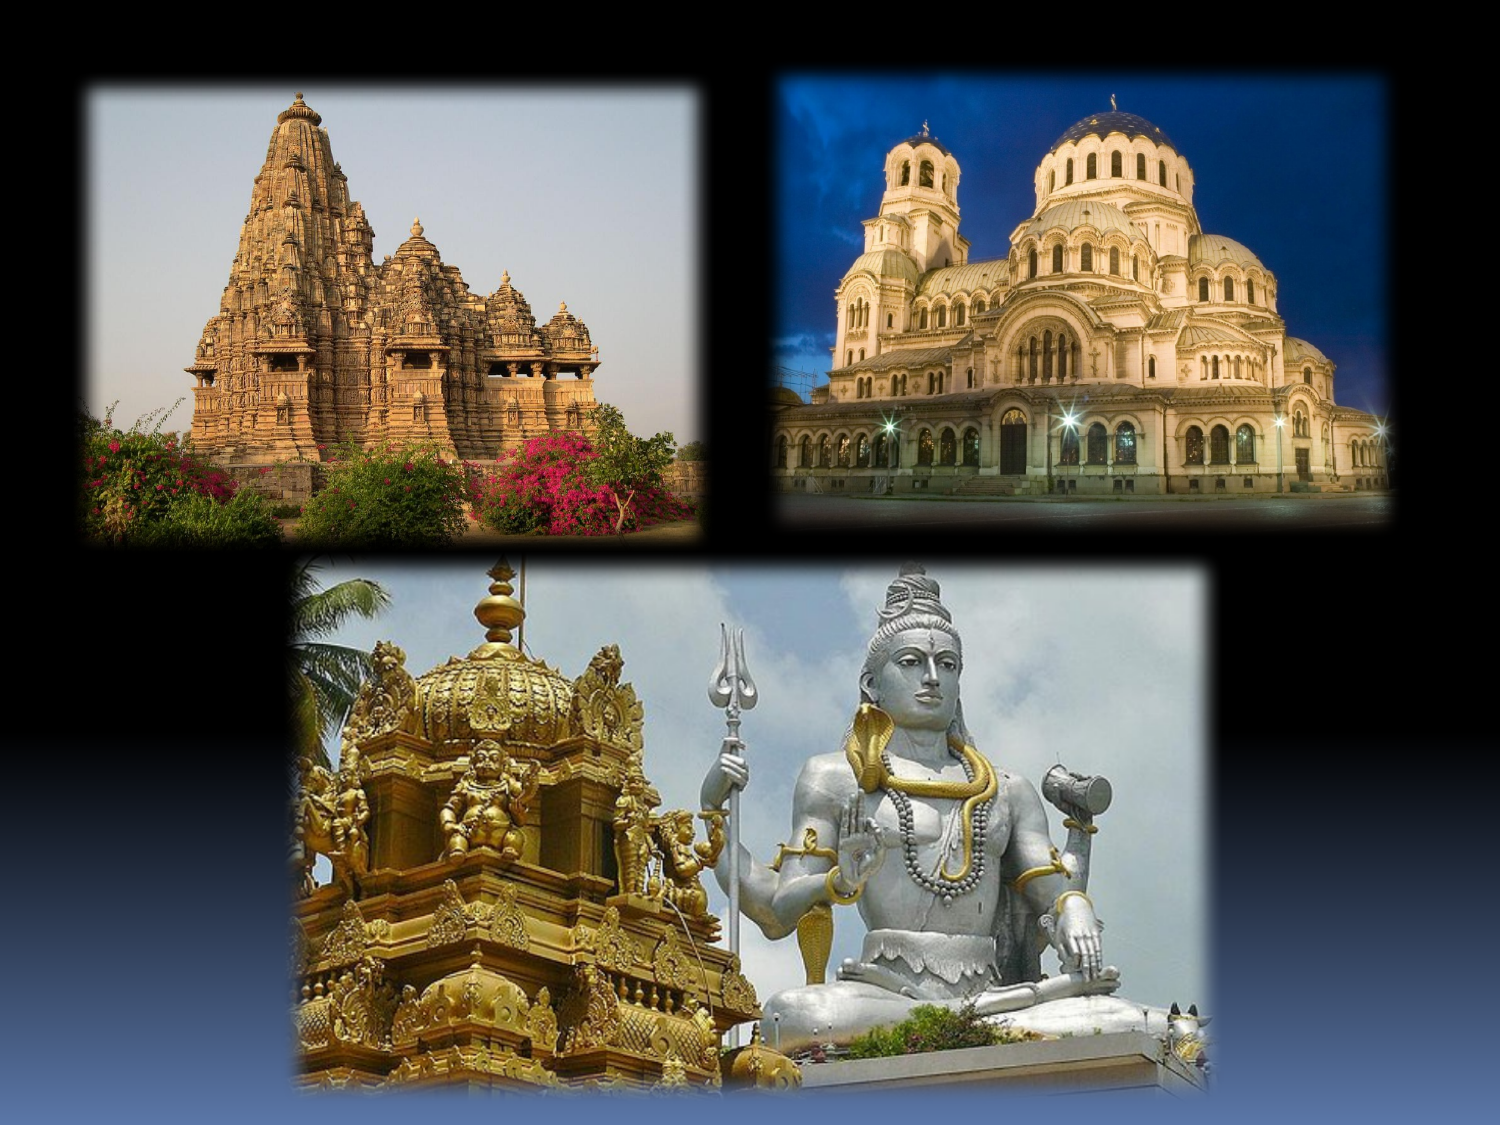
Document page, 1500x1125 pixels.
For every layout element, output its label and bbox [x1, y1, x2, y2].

picture [69, 69, 716, 555]
picture [761, 58, 1403, 540]
picture [280, 550, 1224, 1105]
